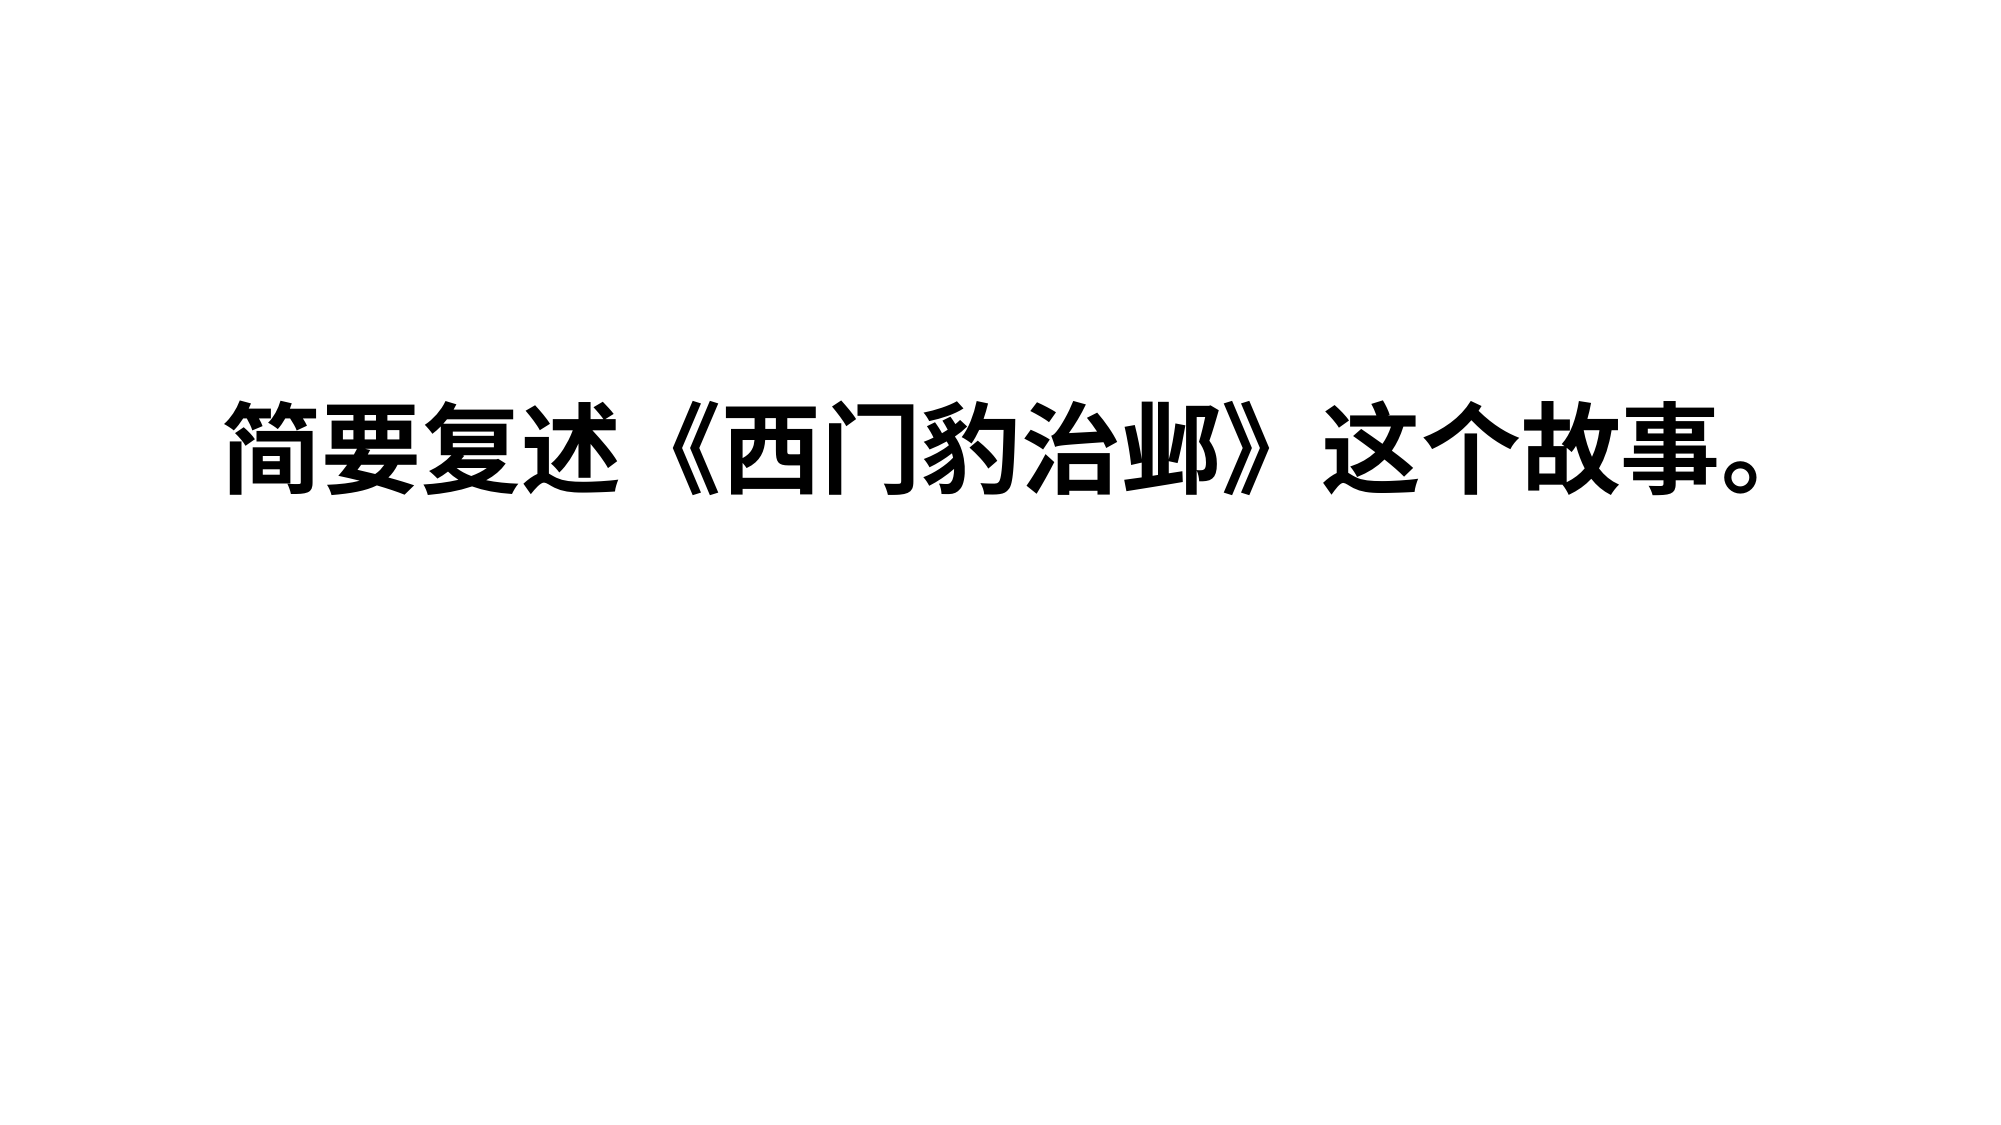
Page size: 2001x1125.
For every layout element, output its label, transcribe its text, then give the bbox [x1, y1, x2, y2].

text_box 简要复述《西门豹治邺》这个故事。 [206, 378, 1908, 514]
